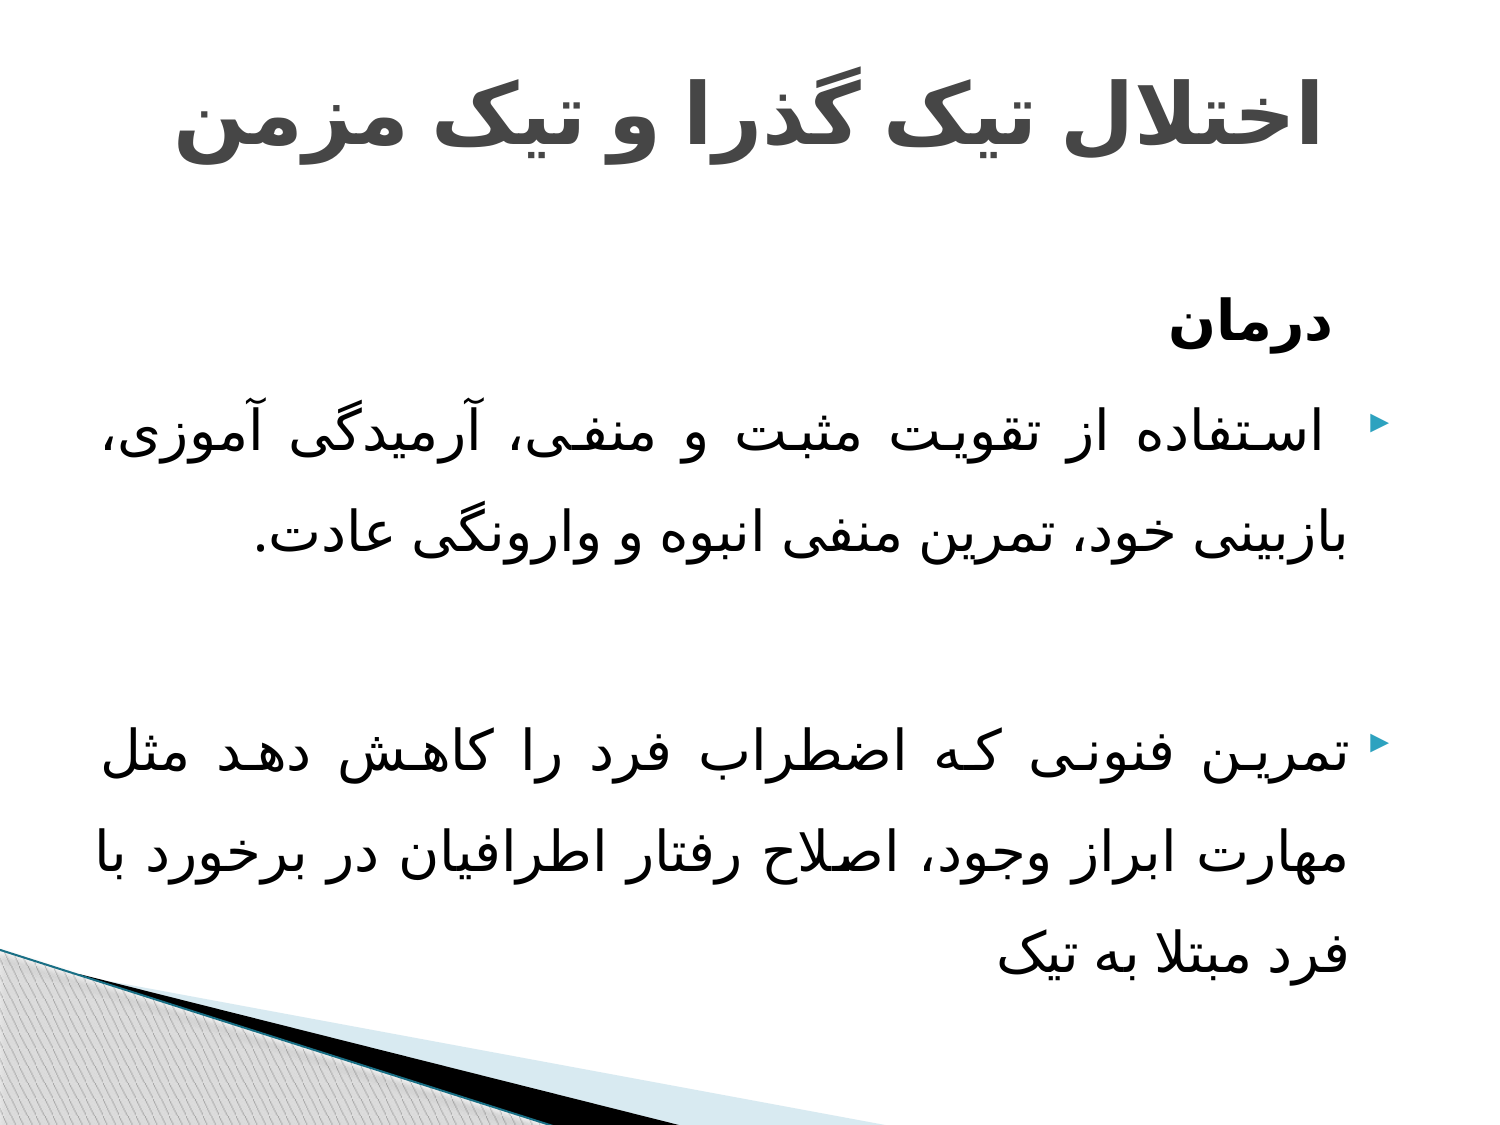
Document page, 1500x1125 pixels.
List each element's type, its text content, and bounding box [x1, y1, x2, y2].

list درمان استفاده از تقویت مثبت و منفی، آرمیدگی آموزی، بازبینی خود، تمرین منفی انبوه و وارونگی عادت. تمرین فنونی که اضطراب فرد را کاهش دهد مثل مهارت ابراز وجود، اصلاح رفتار اطرافیان در برخورد با فرد مبتلا به تیک [75, 243, 1425, 986]
title اختلال تیک گذرا و تیک مزمن [75, 45, 1425, 176]
